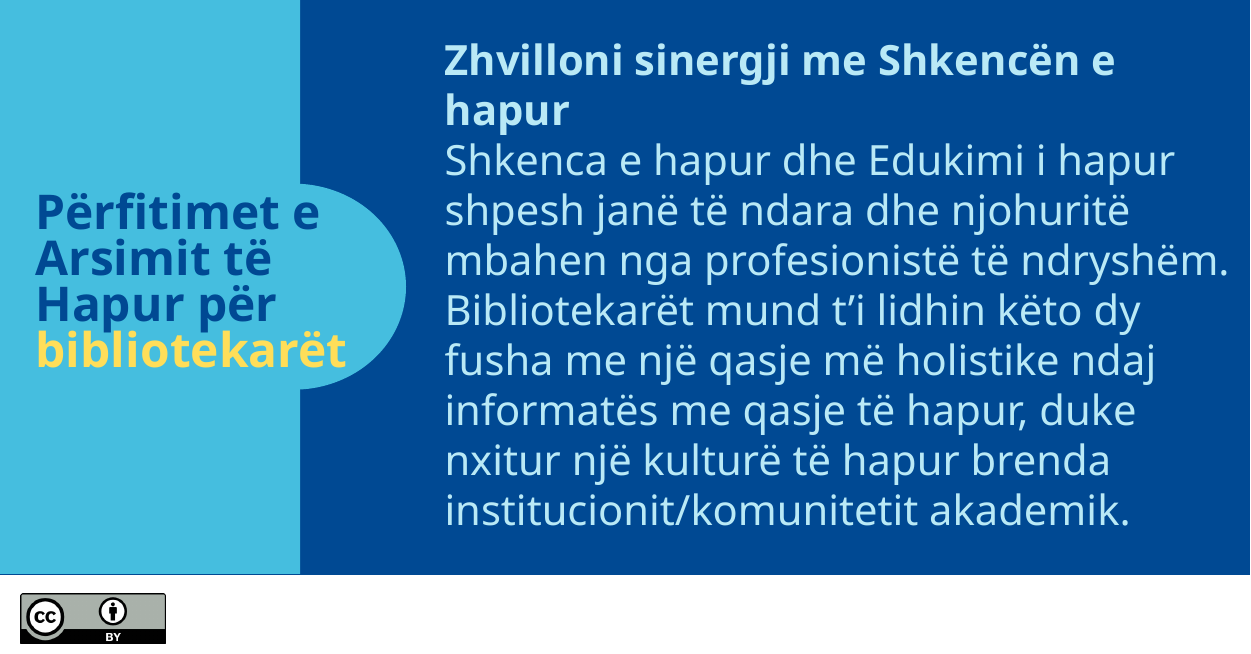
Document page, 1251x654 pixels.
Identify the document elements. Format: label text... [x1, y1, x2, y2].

text_box Përfitimet e Arsimit të Hapur për bibliotekarët [20, 177, 429, 392]
picture [20, 592, 166, 645]
text_box Zhvilloni sinergji me Shkencën e hapur Shkenca e hapur dhe Edukimi i hapur shpesh janë të ndara dhe njohuritë mbahen nga profesionistë të ndryshëm. Bibliotekarët mund t’i lidhin këto dy fusha me një qasje më holistike ndaj informatës me qasje të hapur, duke nxitur një kulturë të hapur brenda institucionit/komunitetit akademik. [429, 18, 1250, 550]
text_box [0, 582, 1250, 654]
text_box [0, 0, 301, 574]
